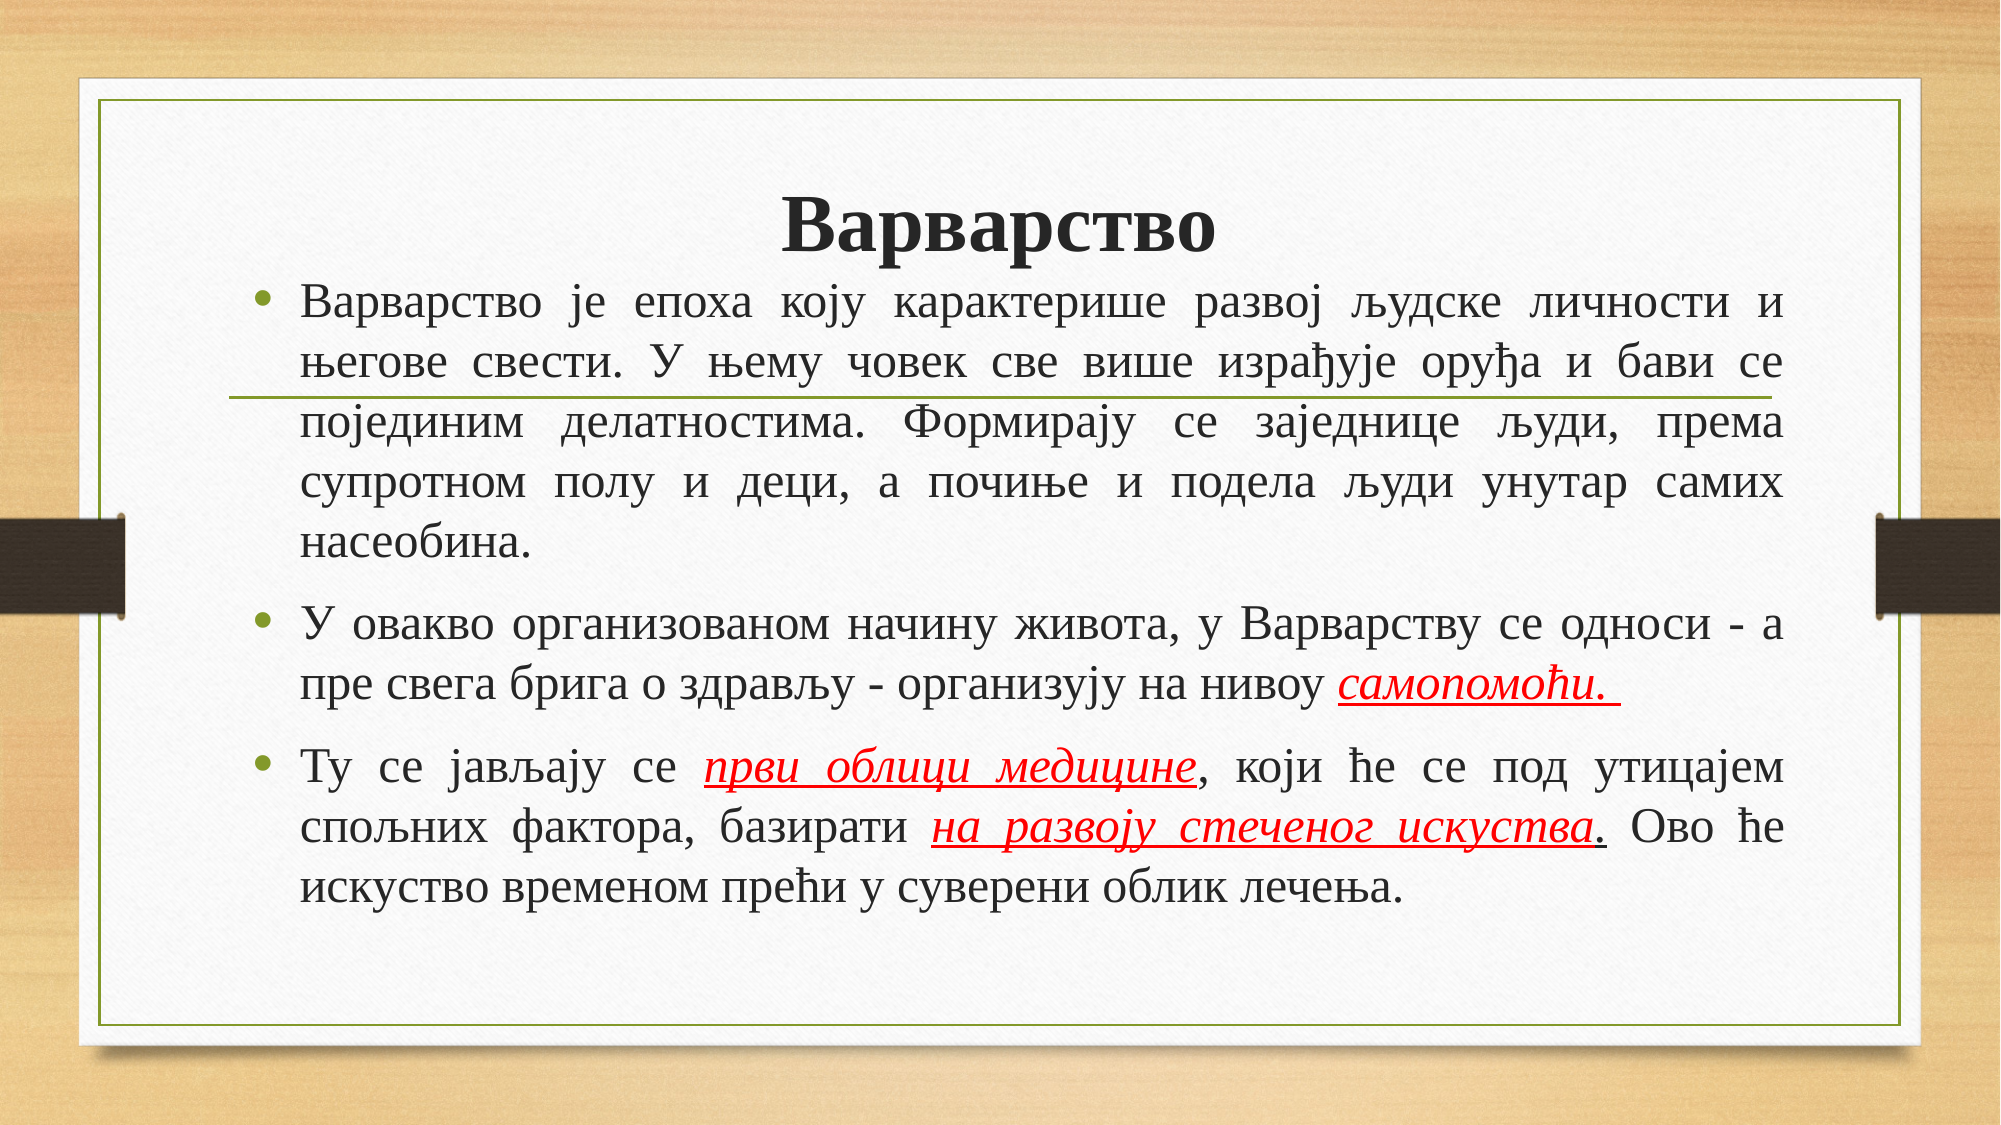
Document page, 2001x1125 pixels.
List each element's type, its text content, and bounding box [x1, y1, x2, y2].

list Варварство је епоха коју карактерише развој људске личности и његове свести. У њему човек све више израђује оруђа и бави се појединим делатностима. Формирају се заједнице људи, према супротном полу и деци, а почиње и подела људи унутар самих насеобина. У овакво организованом начину живота, у Варварству се односи - а пре свега брига о здрављу - организују на нивоу самопомоћи. Ту се јављају се први облици медицине, који ће се под утицајем спољних фактора, базирати на развоју стеченог искуства. Ово ће искуство временом прећи у суверени облик лечења. [237, 260, 1800, 1010]
picture [0, 0, 2001, 1125]
title Варварство [212, 161, 1788, 375]
